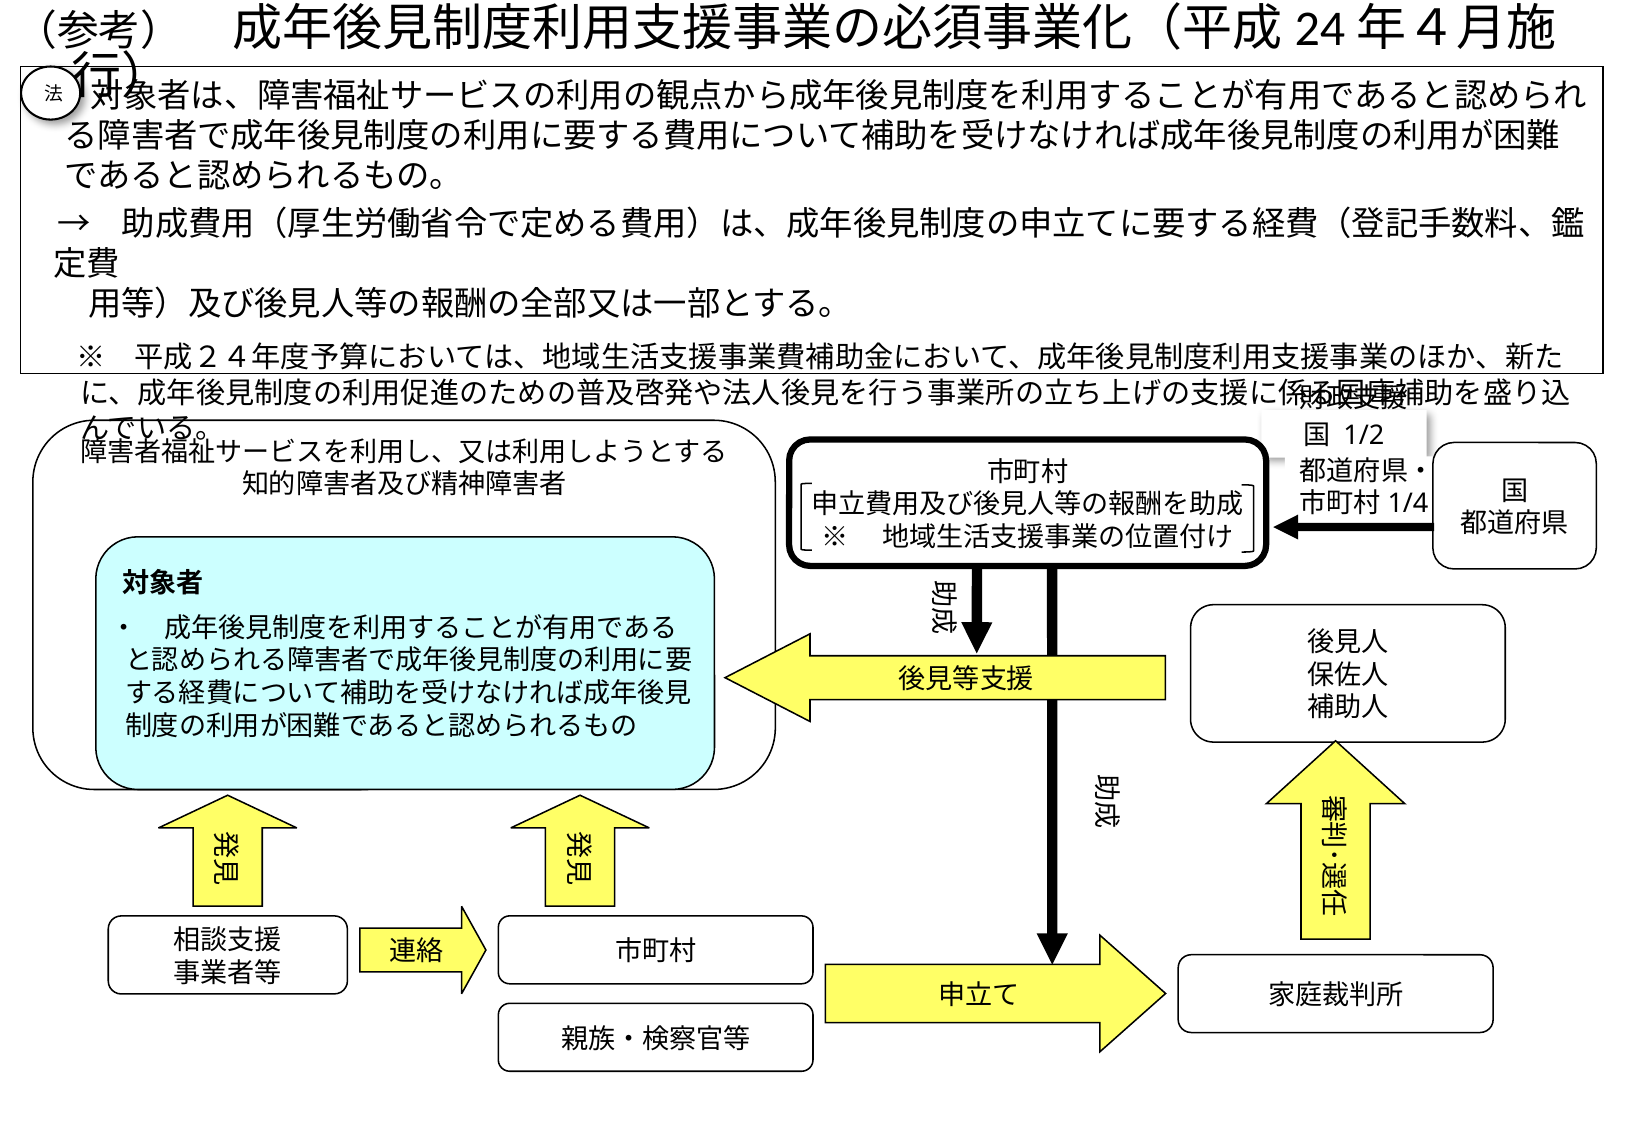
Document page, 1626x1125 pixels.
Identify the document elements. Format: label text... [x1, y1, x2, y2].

text_box 法 [21, 66, 81, 120]
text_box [32, 373, 1597, 1072]
text_box （参考） 成年後見制度利用支援事業の必須事業化（平成24年４月施行） [0, 0, 1625, 76]
text_box 対象者は、障害福祉サービスの利用の観点から成年後見制度を利用することが有用であると認められる障害者で成年後見制度の利用に要する費用について補助を受けなければ成年後見制度の利用が困難であると認められるもの。 → 助成費用（厚生労働省令で定める費用）は、成年後見制度の申立てに要する経費（登記手数料、鑑定費 用等）及び後見人等の報酬の全部又は一部とする。 ※ 平成２４年度予算においては、地域生活支援事業費補助金において、成年後見制度利用支援事業のほか、新たに、成年後見制度の利用促進のための普及啓発や法人後見を行う事業所の立ち上げの支援に係る国庫補助を盛り込んでいる。 [20, 66, 1604, 374]
